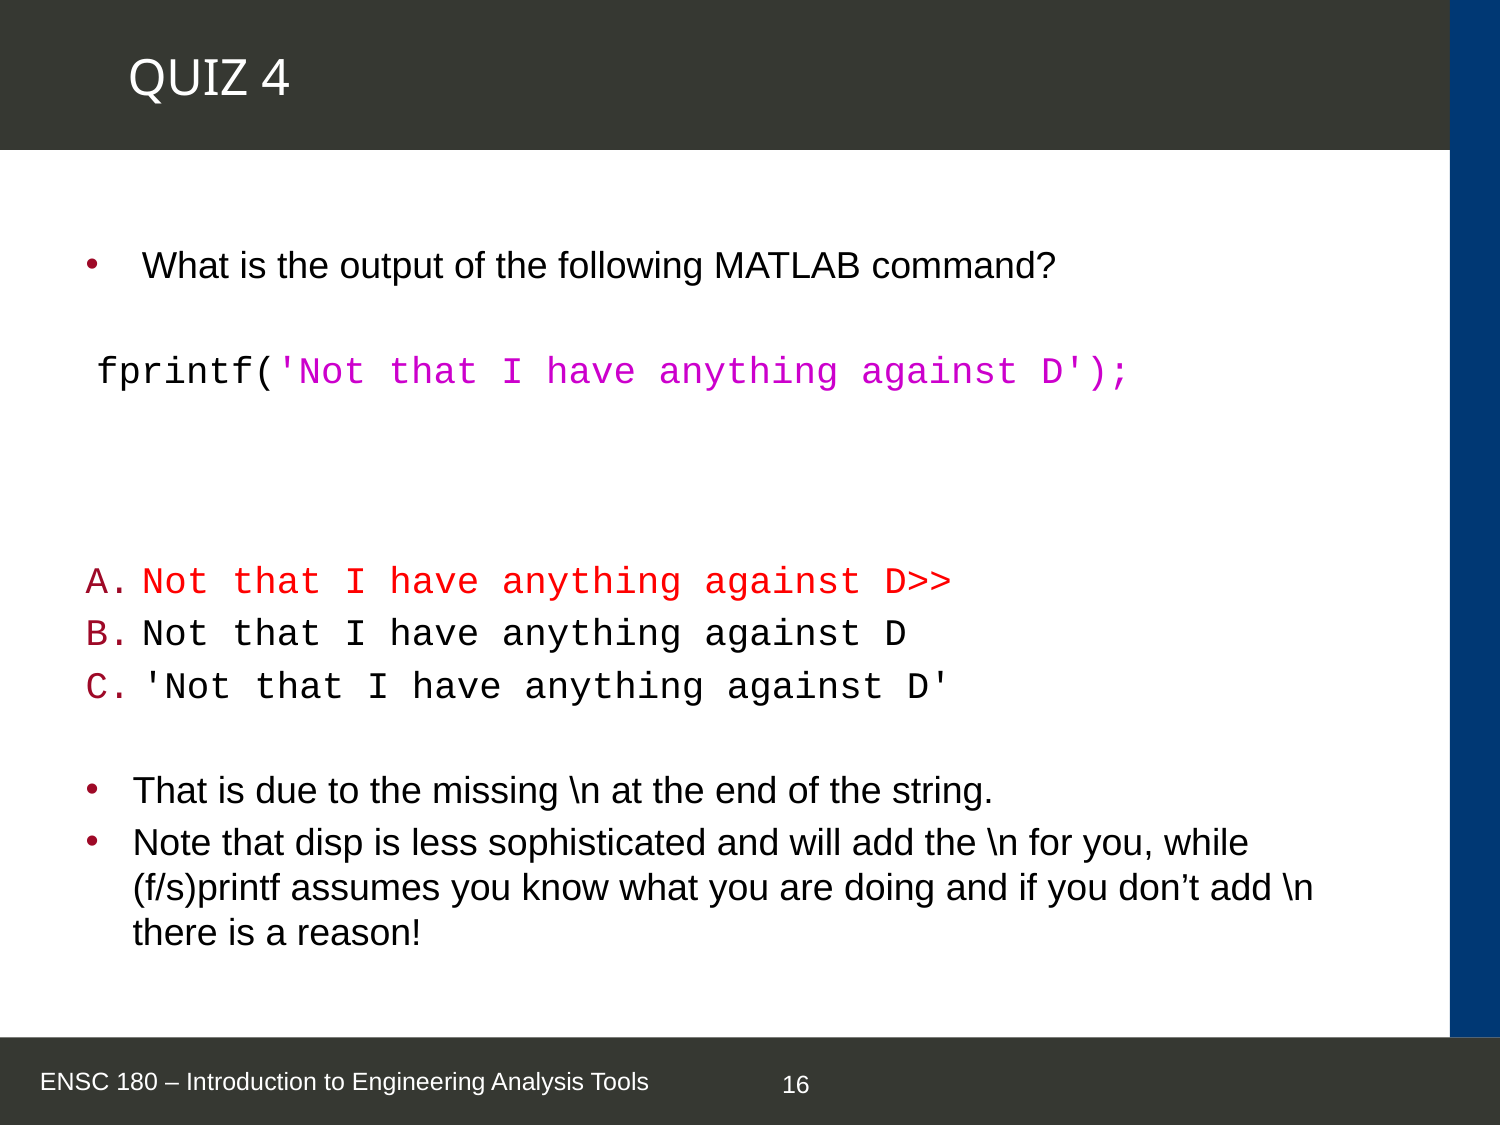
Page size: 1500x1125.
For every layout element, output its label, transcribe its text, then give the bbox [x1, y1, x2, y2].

footer ENSC 180 – Introduction to Engineering Analysis Tools [24, 1057, 740, 1113]
title QUIZ 4 [112, 37, 1450, 138]
list What is the output of the following MATLAB command? fprintf('Not that I have anything against D'); Not that I have anything against D>> Not that I have anything against D 'Not that I have anything against D' That is due to the missing \n at the end of the string. Note that disp is less sophisticated and will add the \n for you, while (f/s)printf assumes you know what you are doing and if you don’t add \n there is a reason! [70, 233, 1346, 1025]
